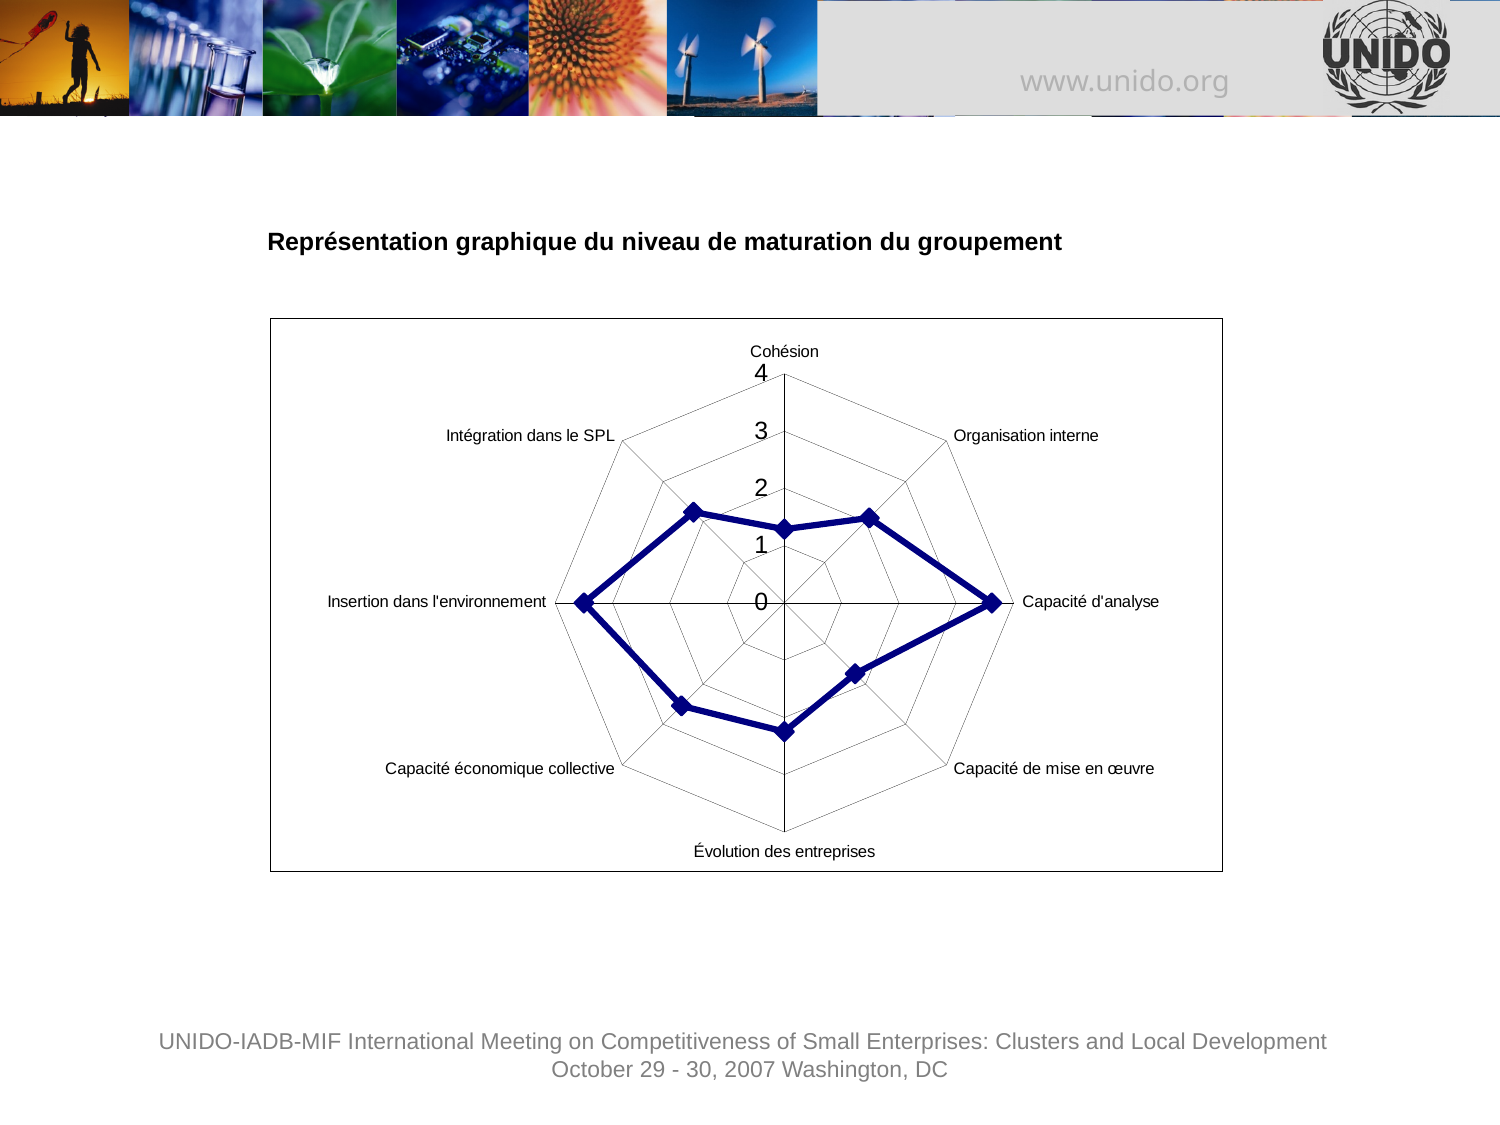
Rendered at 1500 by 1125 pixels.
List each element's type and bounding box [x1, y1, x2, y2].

picture [0, 0, 956, 117]
picture [261, 224, 1239, 901]
